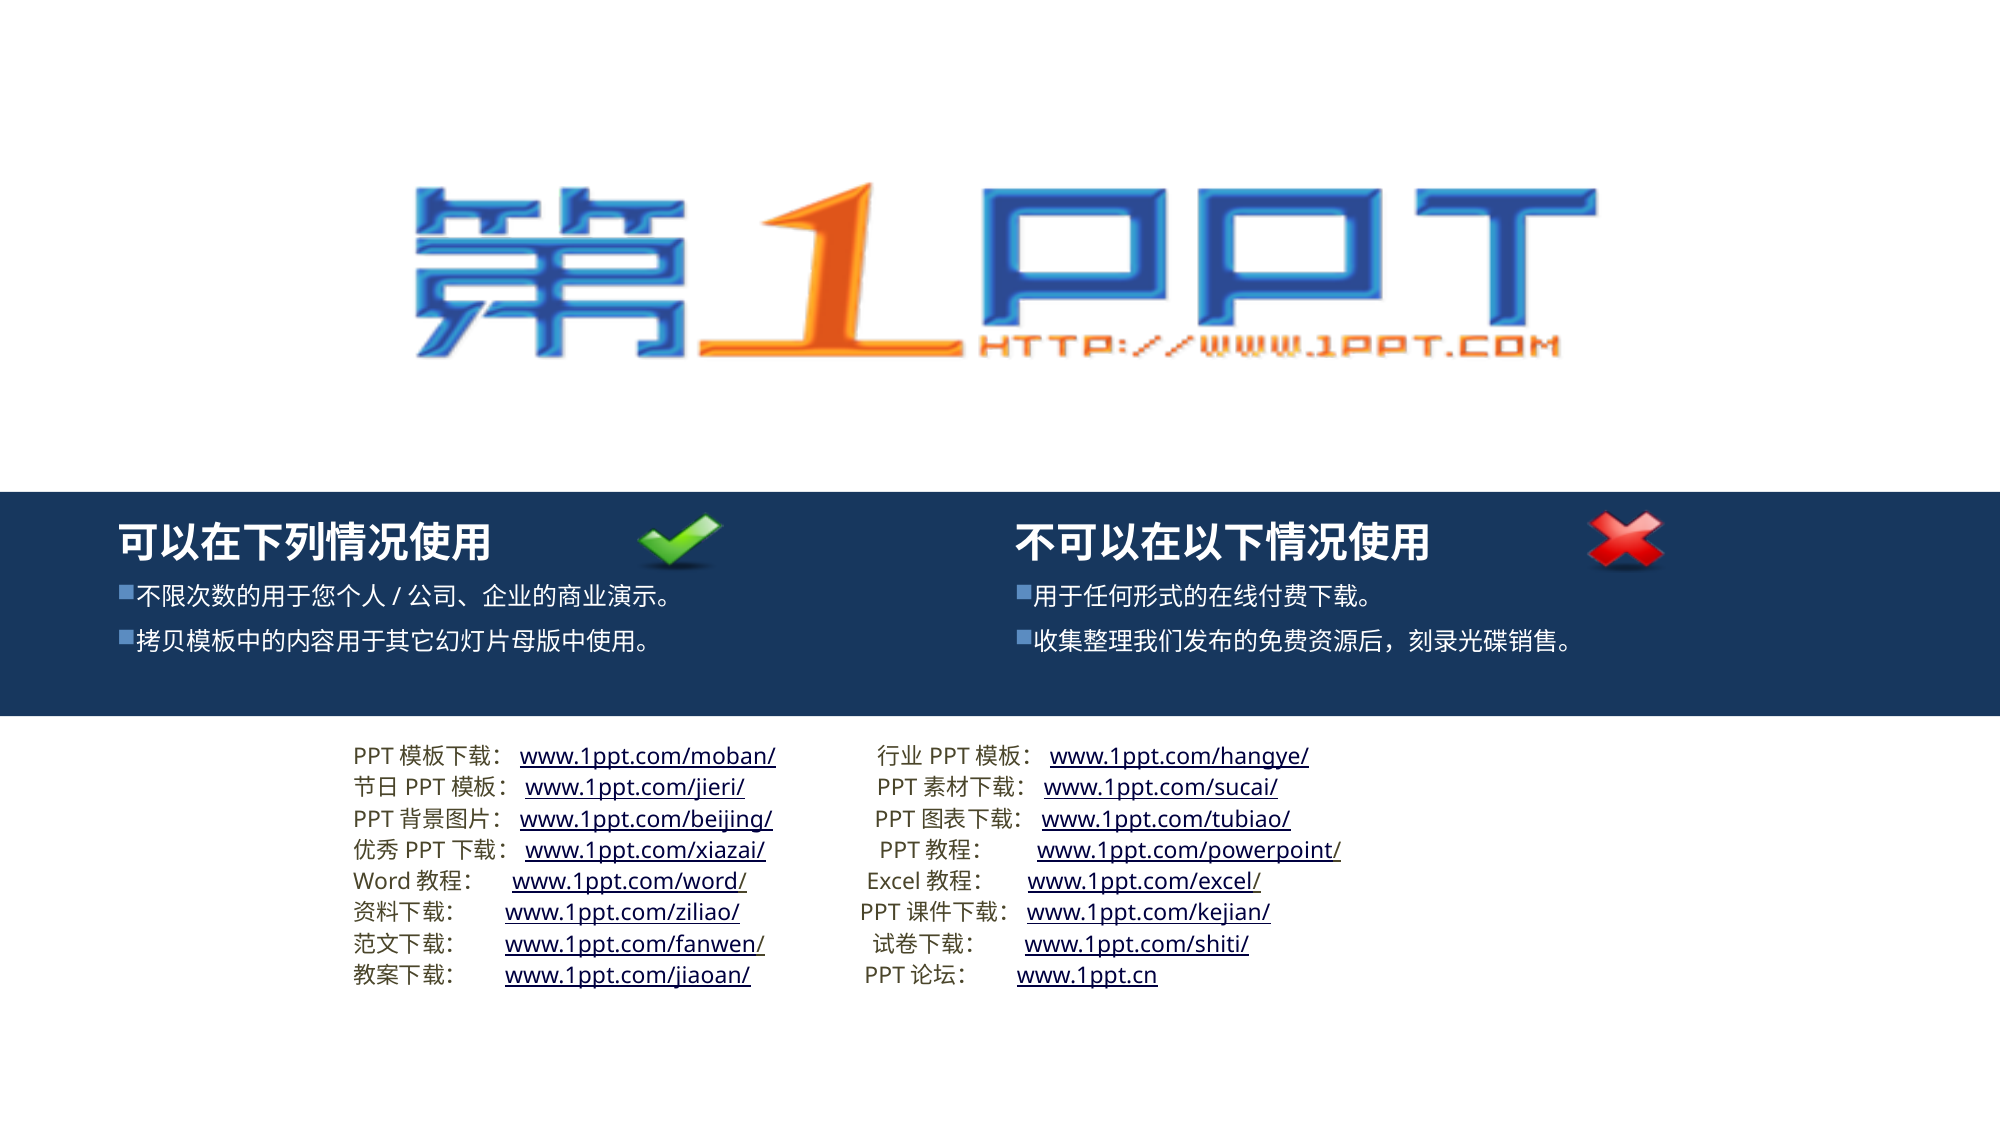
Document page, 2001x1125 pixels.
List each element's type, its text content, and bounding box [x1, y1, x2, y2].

text_box 可以在下列情况使用 不限次数的用于您个人/公司、企业的商业演示。 拷贝模板中的内容用于其它幻灯片母版中使用。 [102, 508, 1000, 774]
text_box 不可以在以下情况使用 用于任何形式的在线付费下载。 收集整理我们发布的免费资源后，刻录光碟销售。 [999, 508, 1898, 762]
picture [637, 507, 724, 573]
text_box PPT模板下载：www.1ppt.com/moban/ 行业PPT模板：www.1ppt.com/hangye/ 节日PPT模板：www.1ppt.com/jieri/ PPT素材下载：www.1ppt.com/sucai/ PPT背景图片：www.1ppt.com/beijing/ PPT图表下载：www.1ppt.com/tubiao/ 优秀PPT下载：www.1ppt.com/xiazai/ PPT教程： www.1ppt.com/powerpoint/ Word教程： www.1ppt.com/word/ Excel教程： www.1ppt.com/excel/ 资料下载： www.1ppt.com/ziliao/ PPT课件下载：www.1ppt.com/kejian/ 范文下载： www.1ppt.com/fanwen/ 试卷下载： www.1ppt.com/shiti/ 教案下载： www.1ppt.com/jiaoan/ PPT论坛： www.1ppt.cn [336, 762, 1752, 1008]
picture [1581, 507, 1669, 573]
text_box [0, 491, 2000, 717]
picture [179, 51, 1867, 492]
